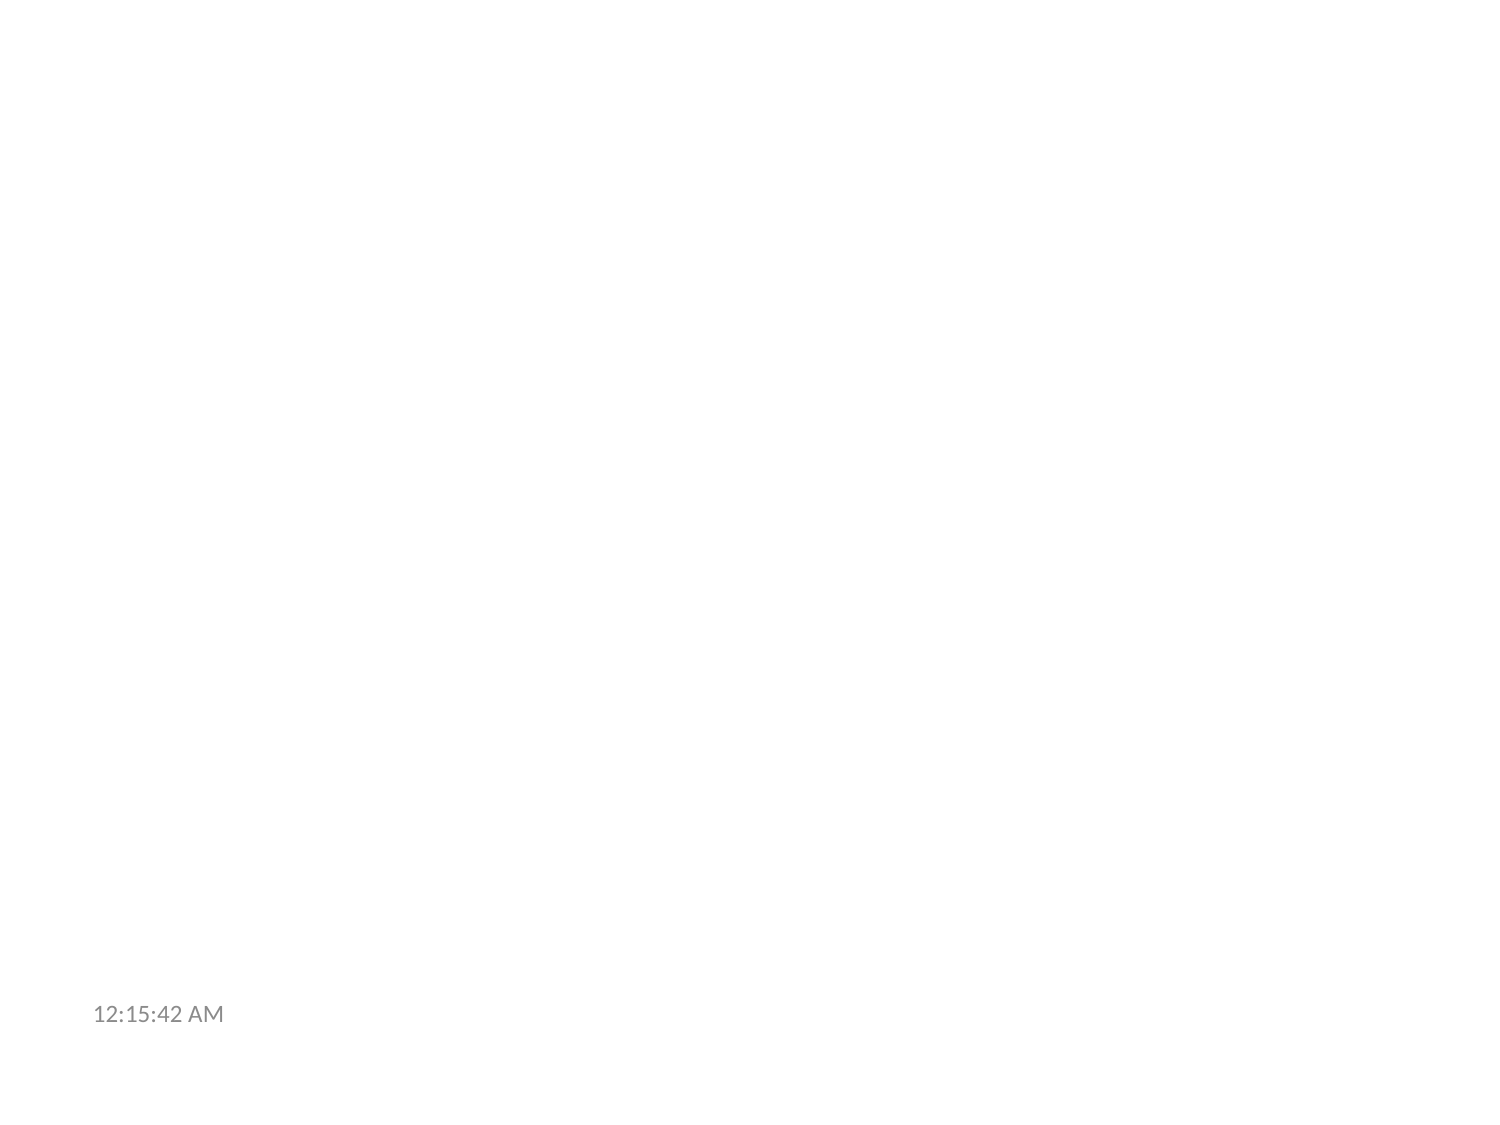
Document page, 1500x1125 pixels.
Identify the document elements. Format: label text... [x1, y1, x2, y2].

text_box 3:35:09 PM [77, 982, 428, 1043]
